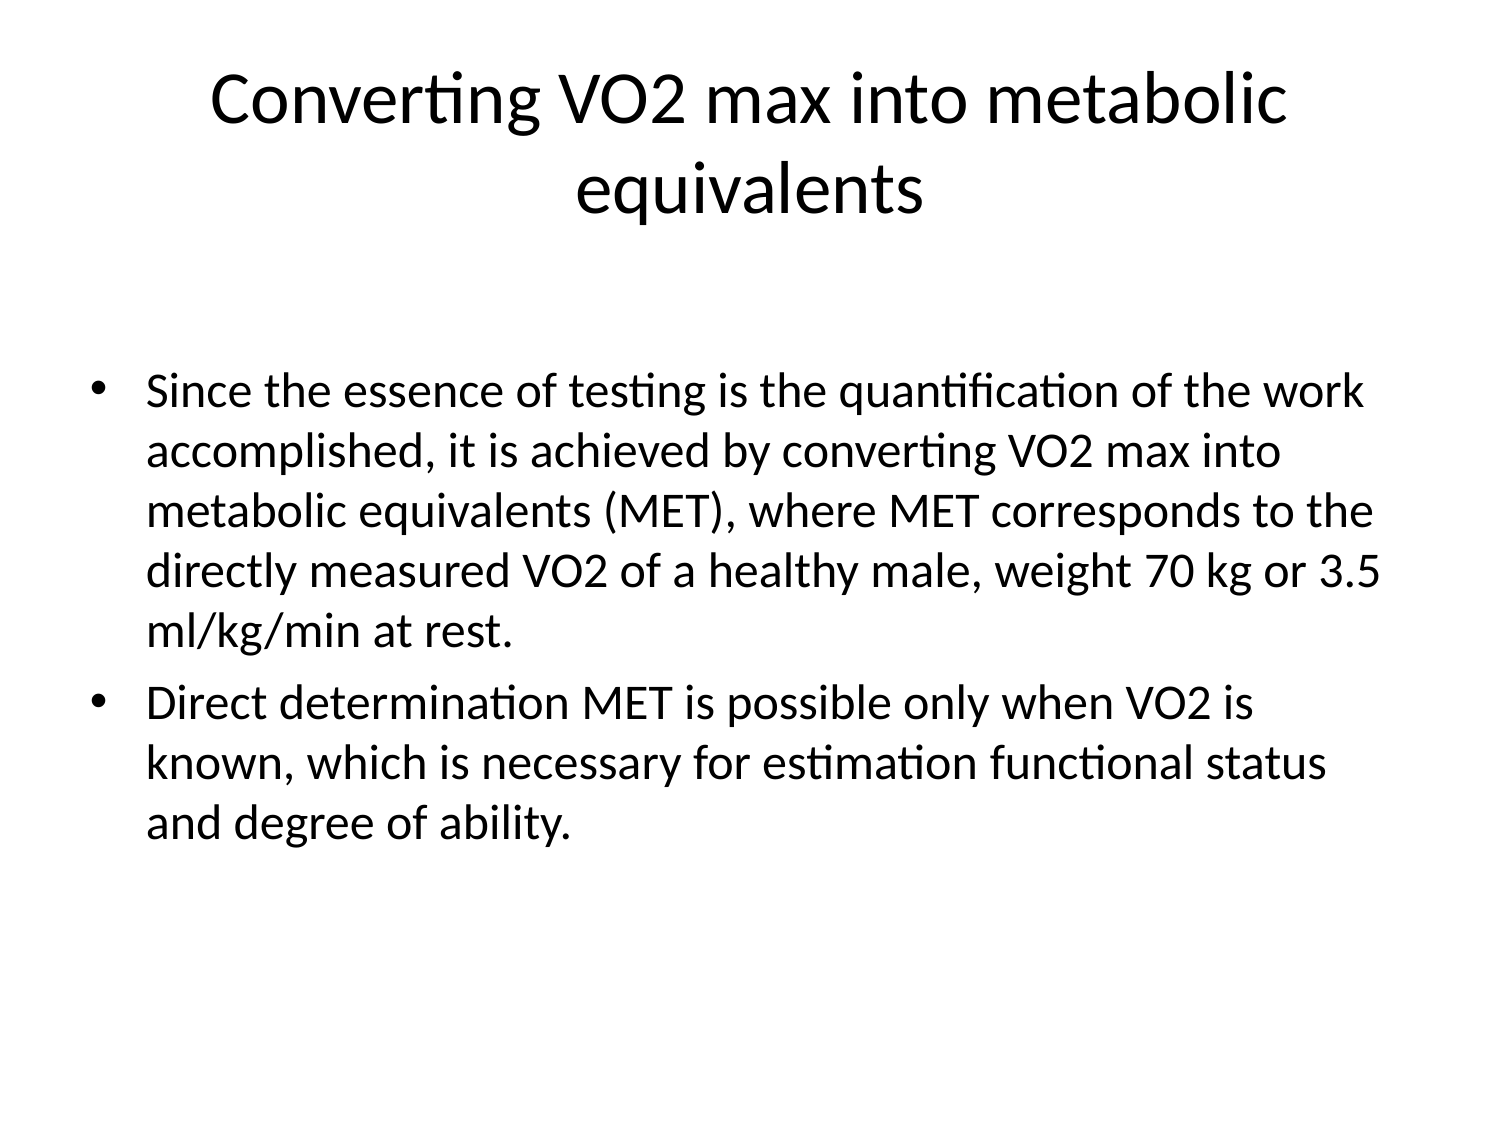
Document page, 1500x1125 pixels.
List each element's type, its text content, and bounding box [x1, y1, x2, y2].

text_box Since the essence of testing is the quantification of the work accomplished, it is achieved by converting VO2 max into metabolic equivalents (MET), where MET corresponds to the directly measured VO2 of a healthy male, weight 70 kg or 3.5 ml/kg/min at rest. Direct determination MET is possible only when VO2 is known, which is necessary for estimation functional status and degree of ability. [74, 349, 1425, 1005]
text_box Converting VO2 max into metabolic equivalents [74, 45, 1425, 233]
